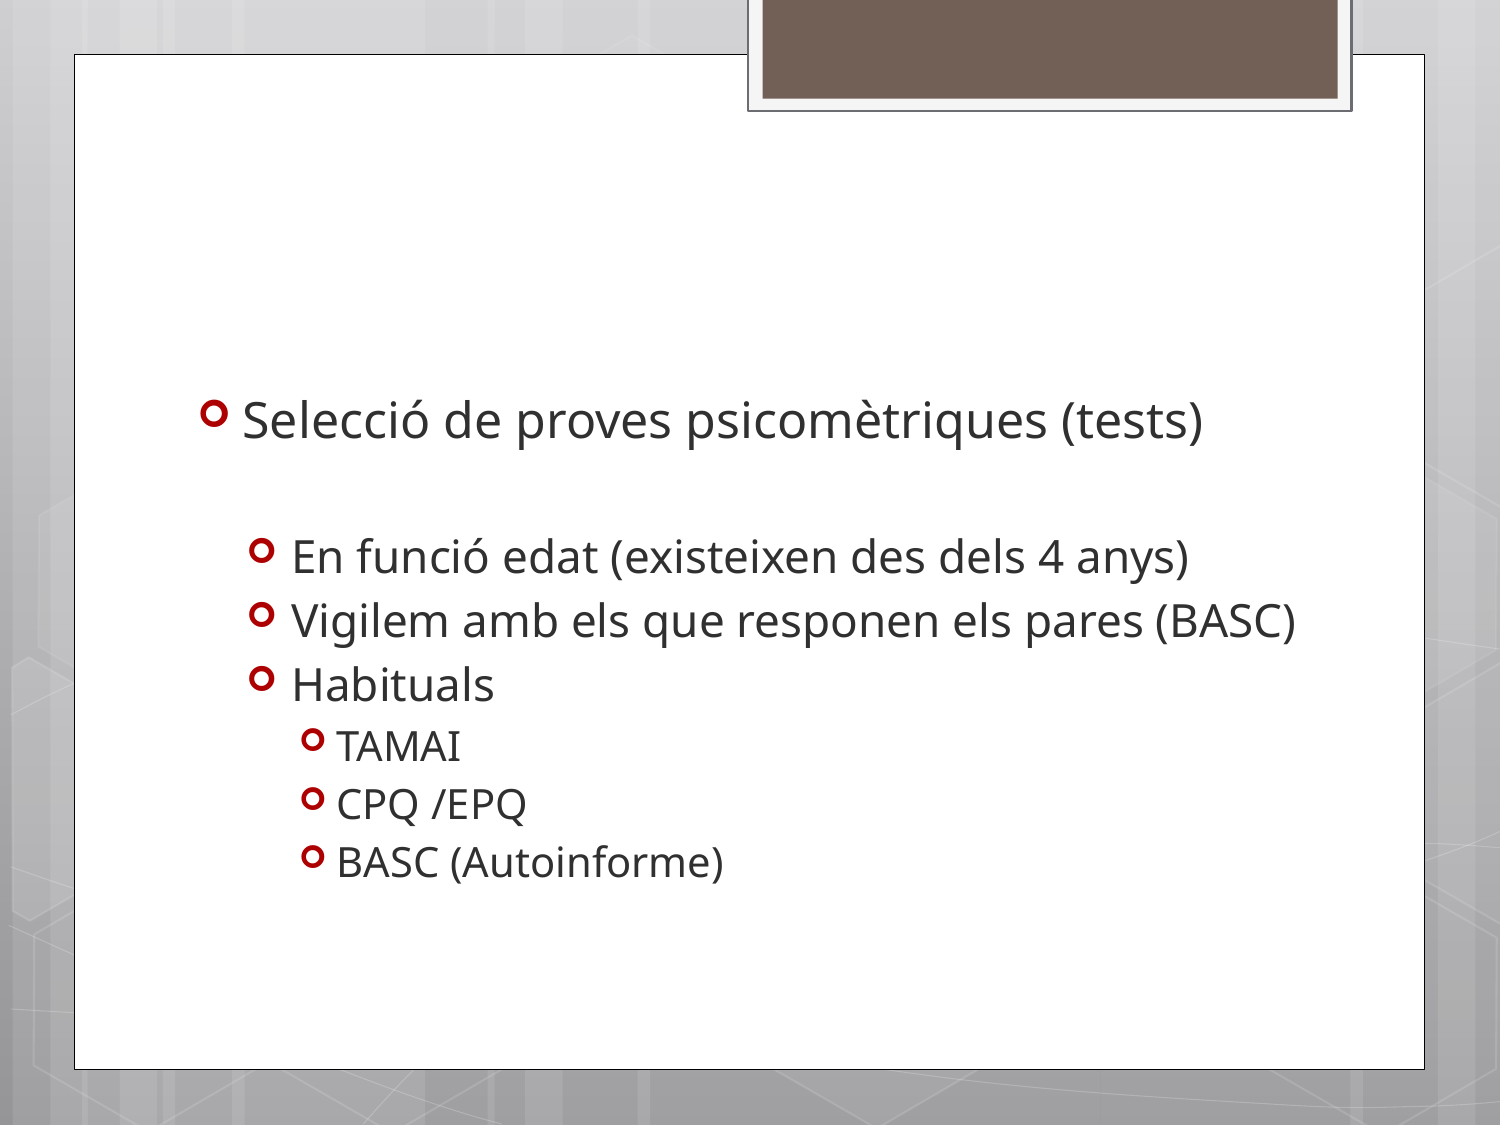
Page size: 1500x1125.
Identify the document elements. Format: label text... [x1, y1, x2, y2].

list Selecció de proves psicomètriques (tests) En funció edat (existeixen des dels 4 anys) Vigilem amb els que responen els pares (BASC) Habituals TAMAI CPQ /EPQ BASC (Autoinforme) [171, 381, 1353, 1012]
